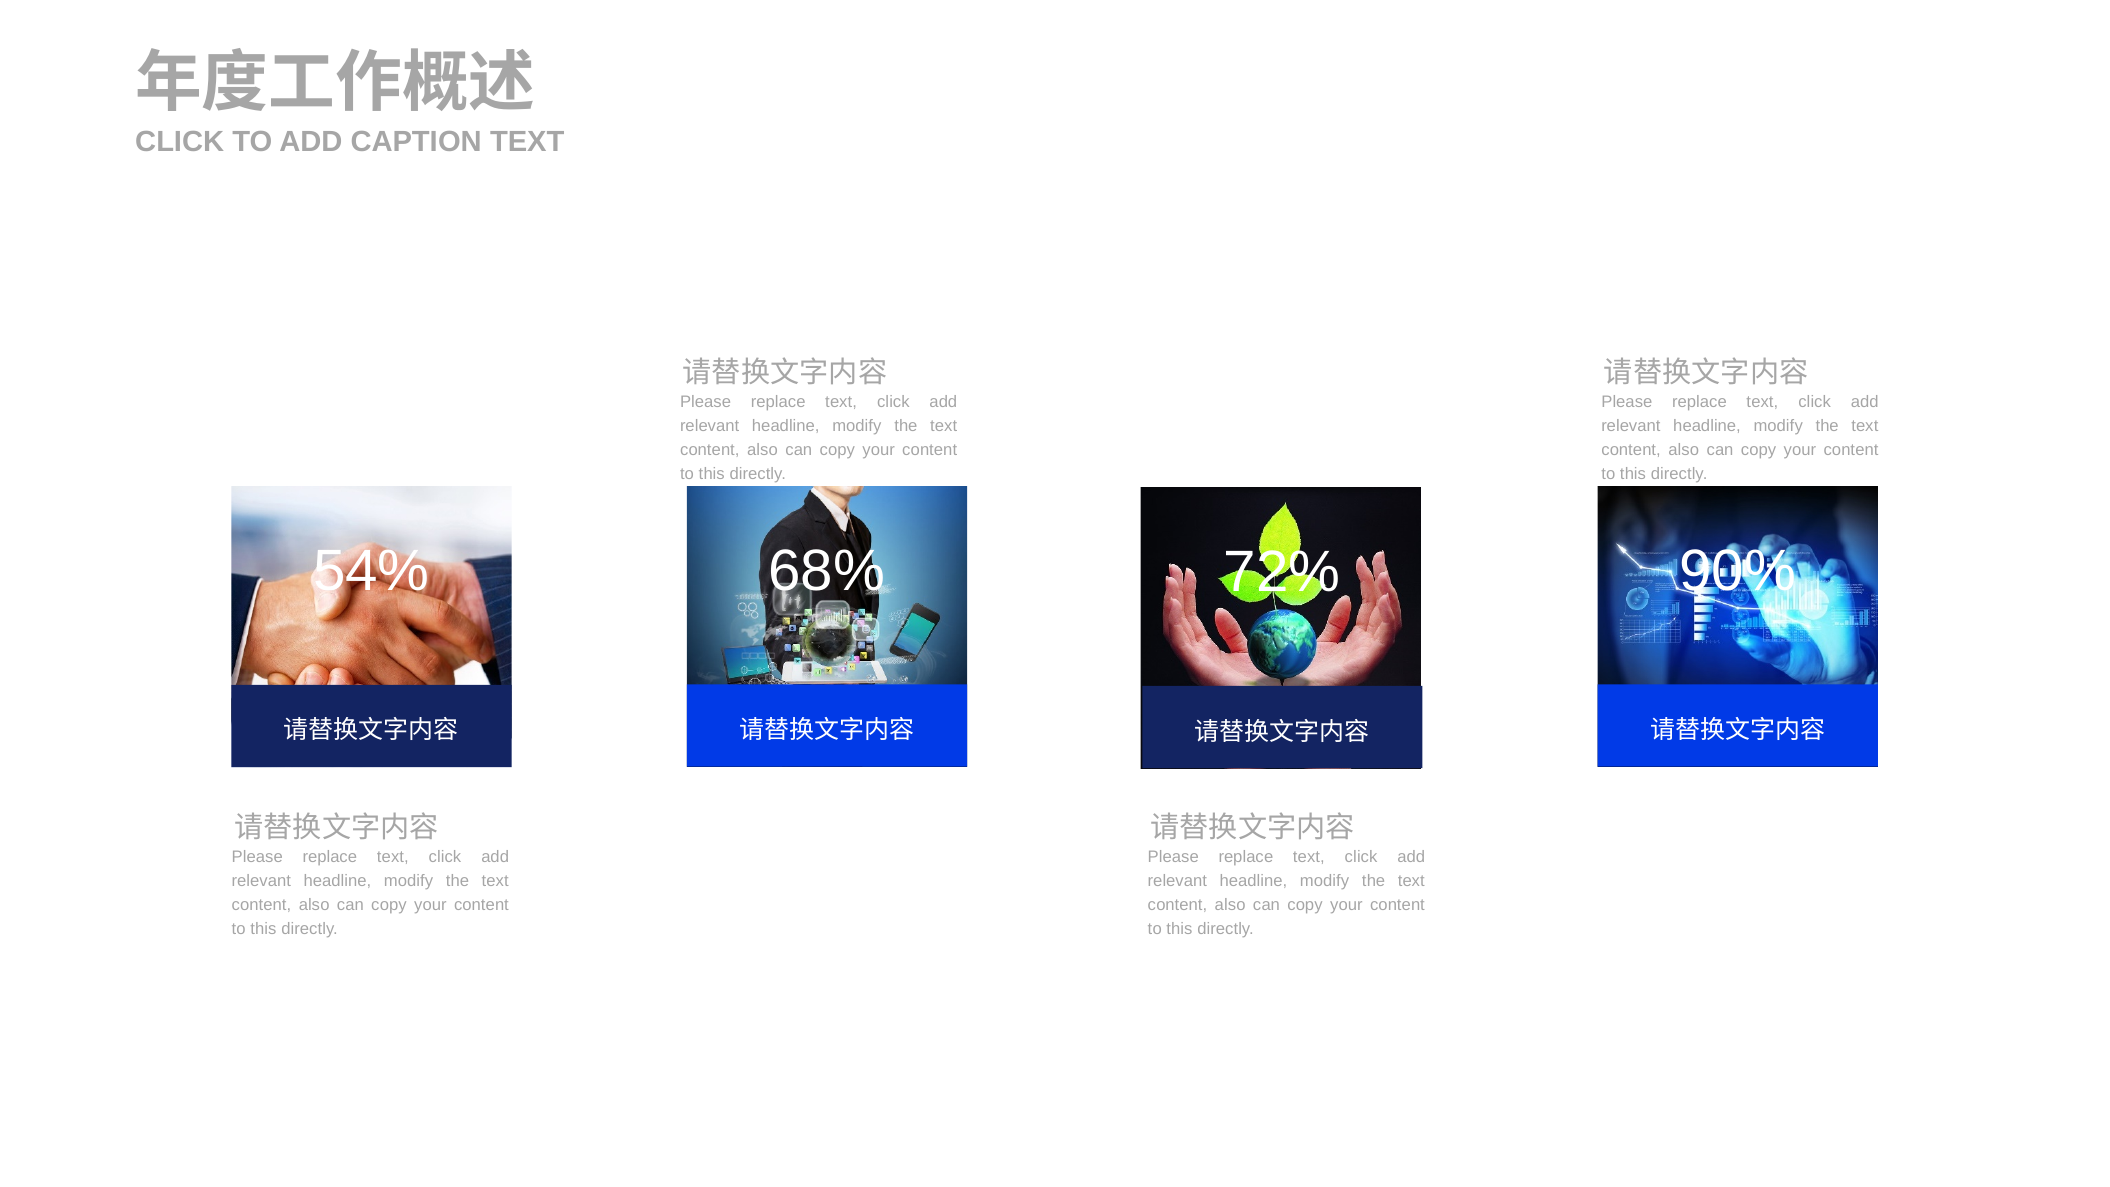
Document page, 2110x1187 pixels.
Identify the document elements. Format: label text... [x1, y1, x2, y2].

text_box 请替换文字内容 [219, 793, 454, 851]
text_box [1597, 486, 1878, 767]
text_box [1140, 487, 1423, 769]
text_box Please replace text, click add relevant headline, modify the text content, also can copy your content to this directly. [1132, 834, 1441, 946]
text_box Please replace text, click add relevant headline, modify the text content, also can copy your content to this directly. [1586, 379, 1894, 491]
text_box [686, 486, 968, 767]
text_box 年度工作概述 [135, 38, 596, 119]
text_box Please replace text, click add relevant headline, modify the text content, also can copy your content to this directly. [216, 834, 524, 946]
text_box CLICK TO ADD CAPTION TEXT [135, 122, 596, 158]
text_box 请替换文字内容 [667, 338, 903, 396]
text_box 请替换文字内容 [1589, 338, 1824, 396]
text_box Please replace text, click add relevant headline, modify the text content, also can copy your content to this directly. [665, 379, 973, 491]
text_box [231, 486, 512, 768]
text_box 请替换文字内容 [1135, 793, 1371, 851]
